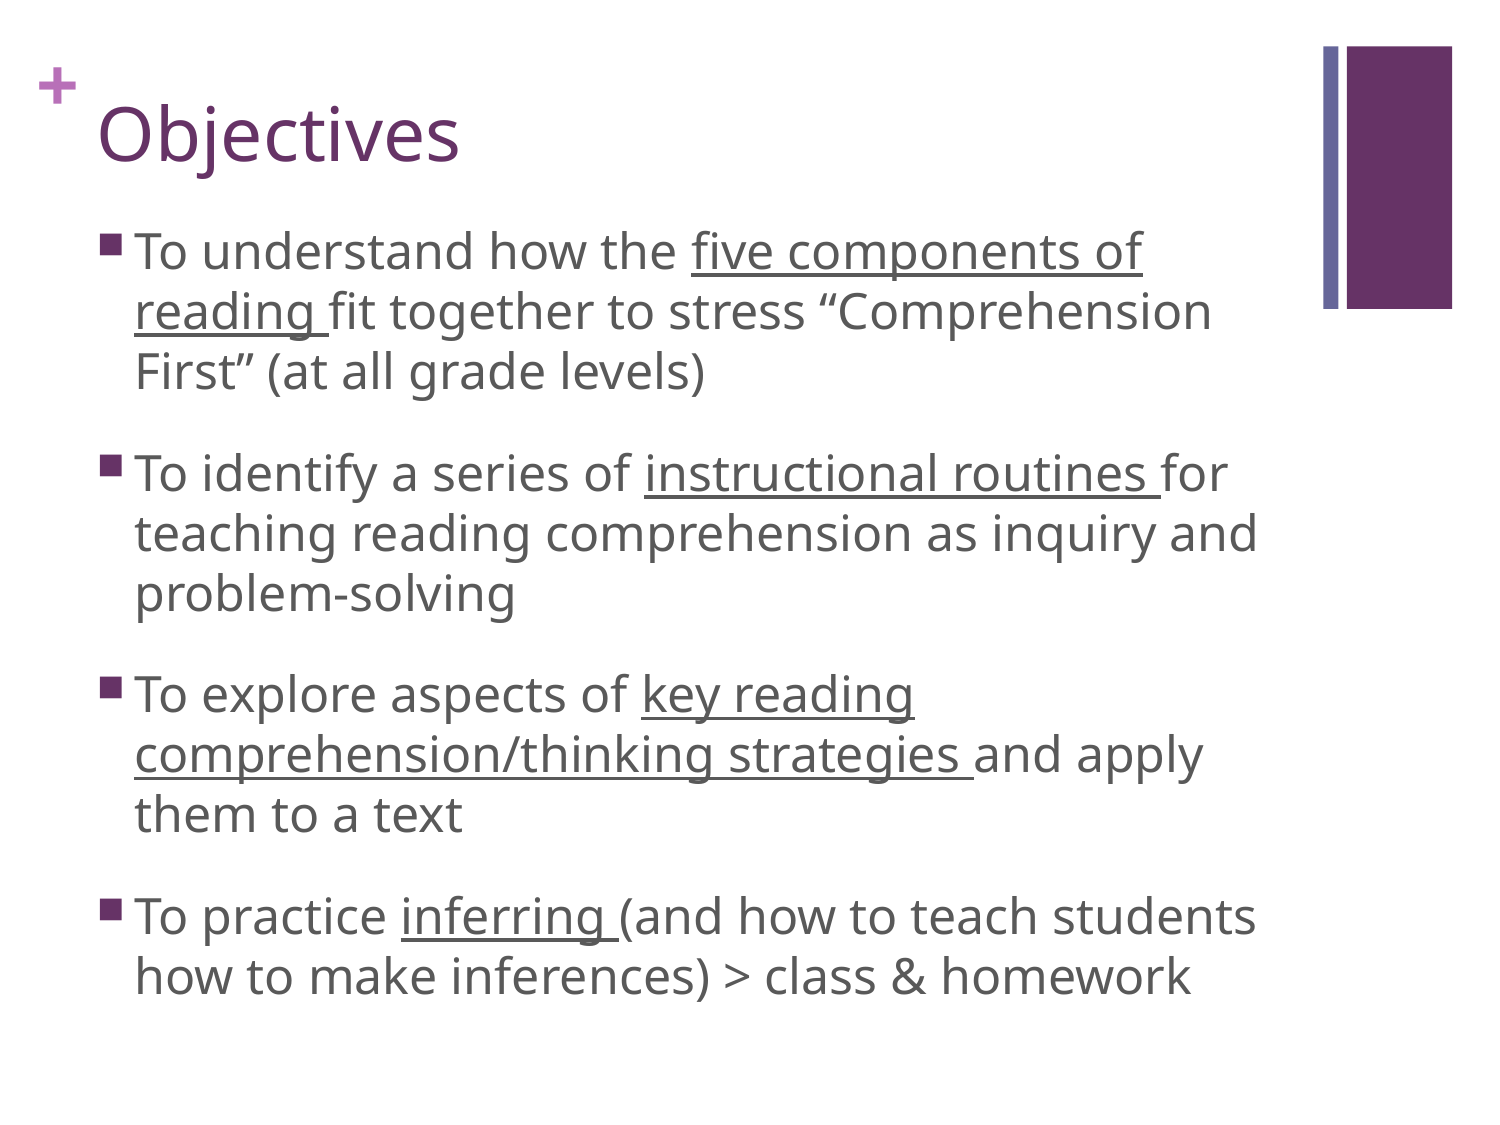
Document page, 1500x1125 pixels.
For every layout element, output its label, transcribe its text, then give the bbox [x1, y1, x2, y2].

list To understand how the five components of reading fit together to stress “Comprehension First” (at all grade levels) To identify a series of instructional routines for teaching reading comprehension as inquiry and problem-solving To explore aspects of key reading comprehension/thinking strategies and apply them to a text To practice inferring (and how to teach students how to make inferences) > class & homework [81, 212, 1322, 1075]
title Objectives [81, 79, 1322, 212]
